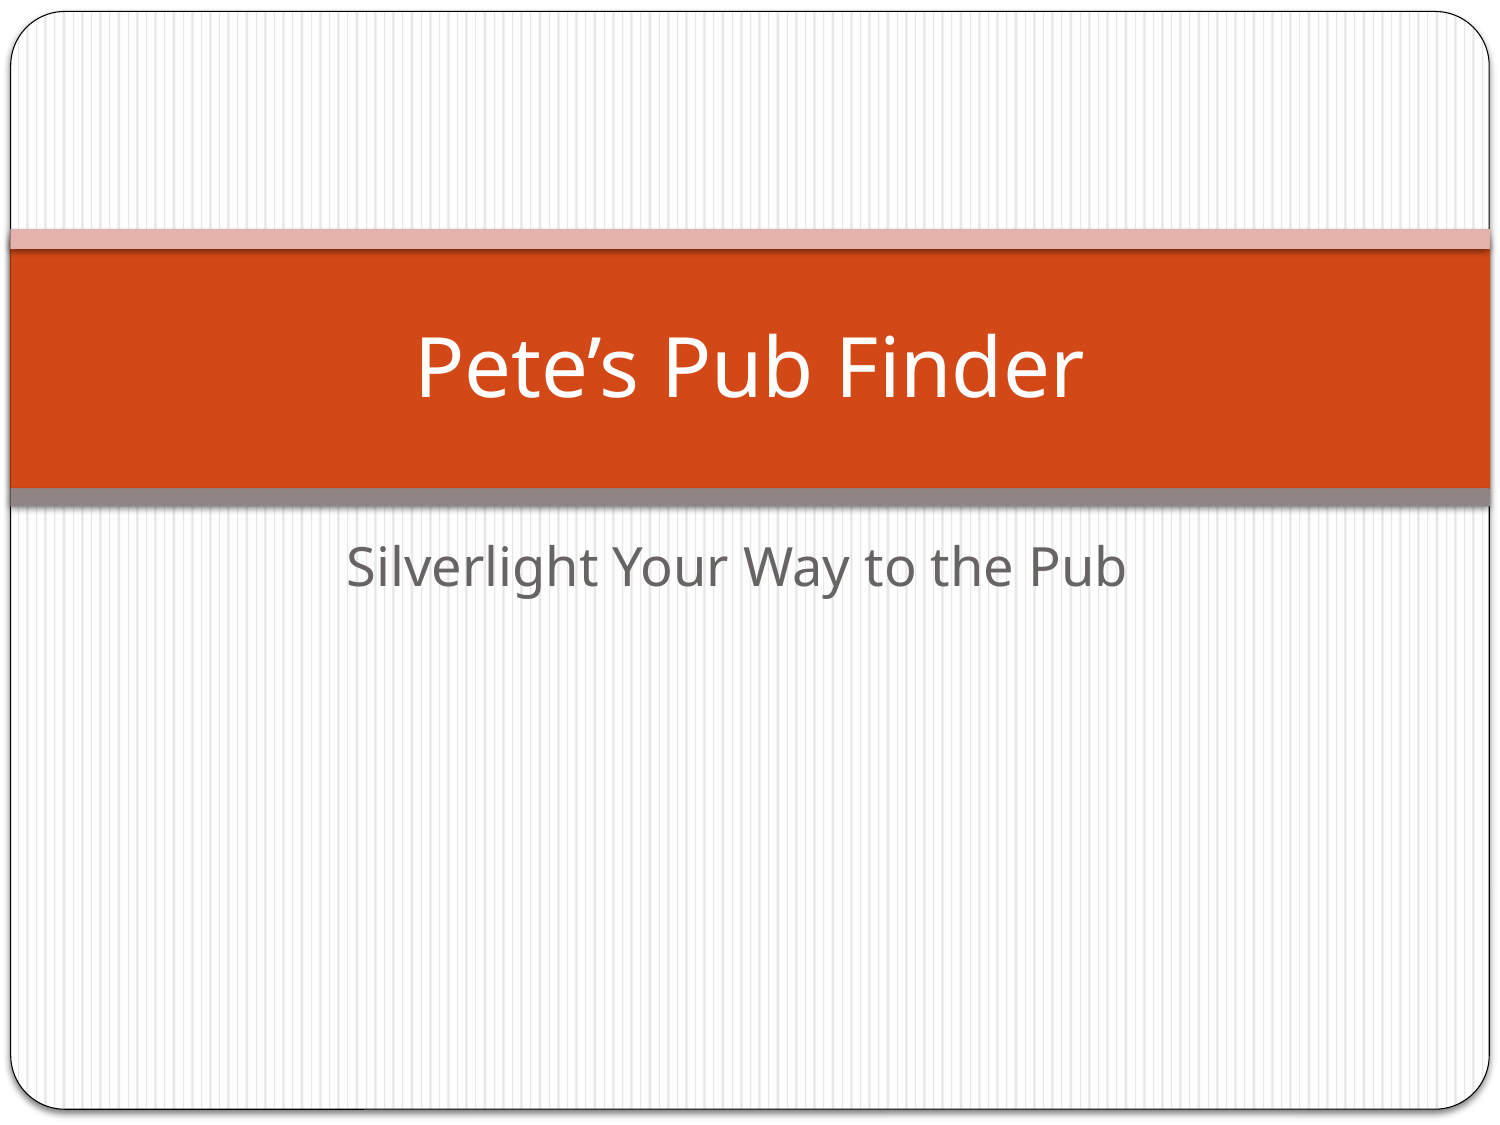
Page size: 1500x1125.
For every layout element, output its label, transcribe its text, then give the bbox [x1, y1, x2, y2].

title Pete’s Pub Finder [75, 247, 1425, 489]
subtitle Silverlight Your Way to the Pub [212, 525, 1263, 788]
